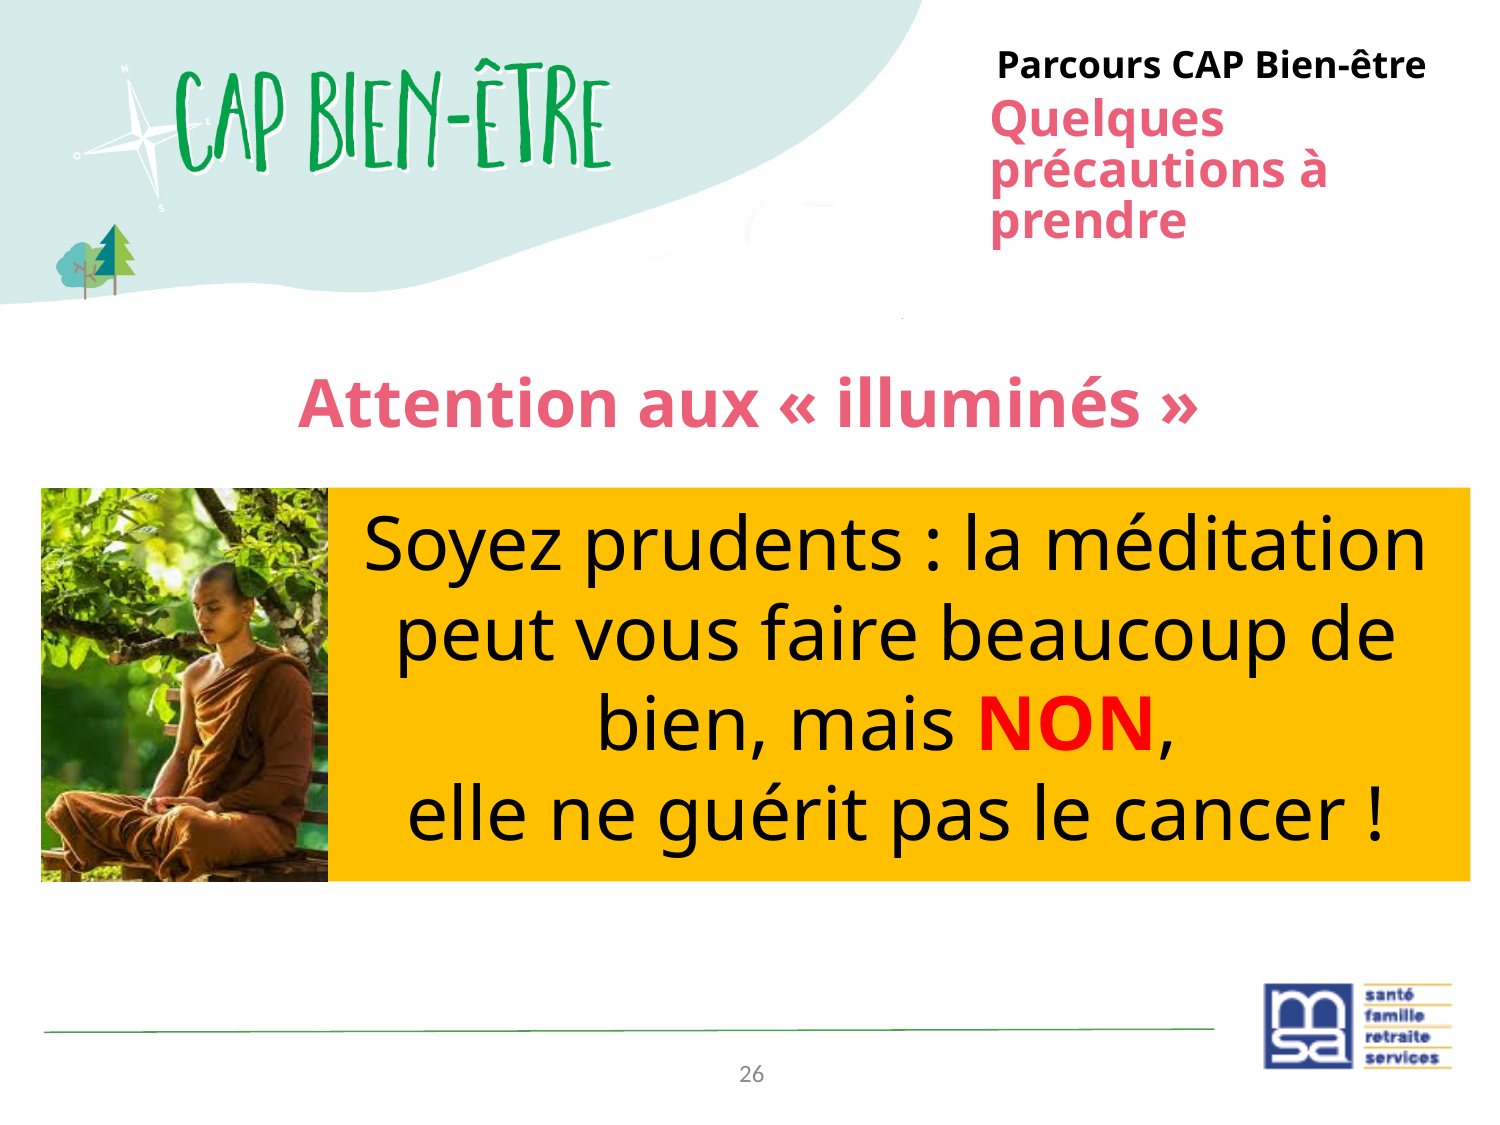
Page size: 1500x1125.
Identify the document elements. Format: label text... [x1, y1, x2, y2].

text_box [43, 1028, 1215, 1033]
text_box Quelques précautions à prendre [945, 54, 1416, 291]
picture [0, 0, 941, 320]
slide_number – 26 [560, 1027, 1245, 1042]
picture [1250, 929, 1476, 1125]
picture [41, 488, 328, 882]
text_box Attention aux « illuminés » [0, 358, 1500, 457]
text_box Soyez prudents : la méditation peut vous faire beaucoup de bien, mais NON, elle ne guérit pas le cancer ! [328, 487, 1471, 882]
text_box Parcours CAP Bien-être [968, 34, 1455, 94]
text_box 26 [54, 1042, 1245, 1103]
